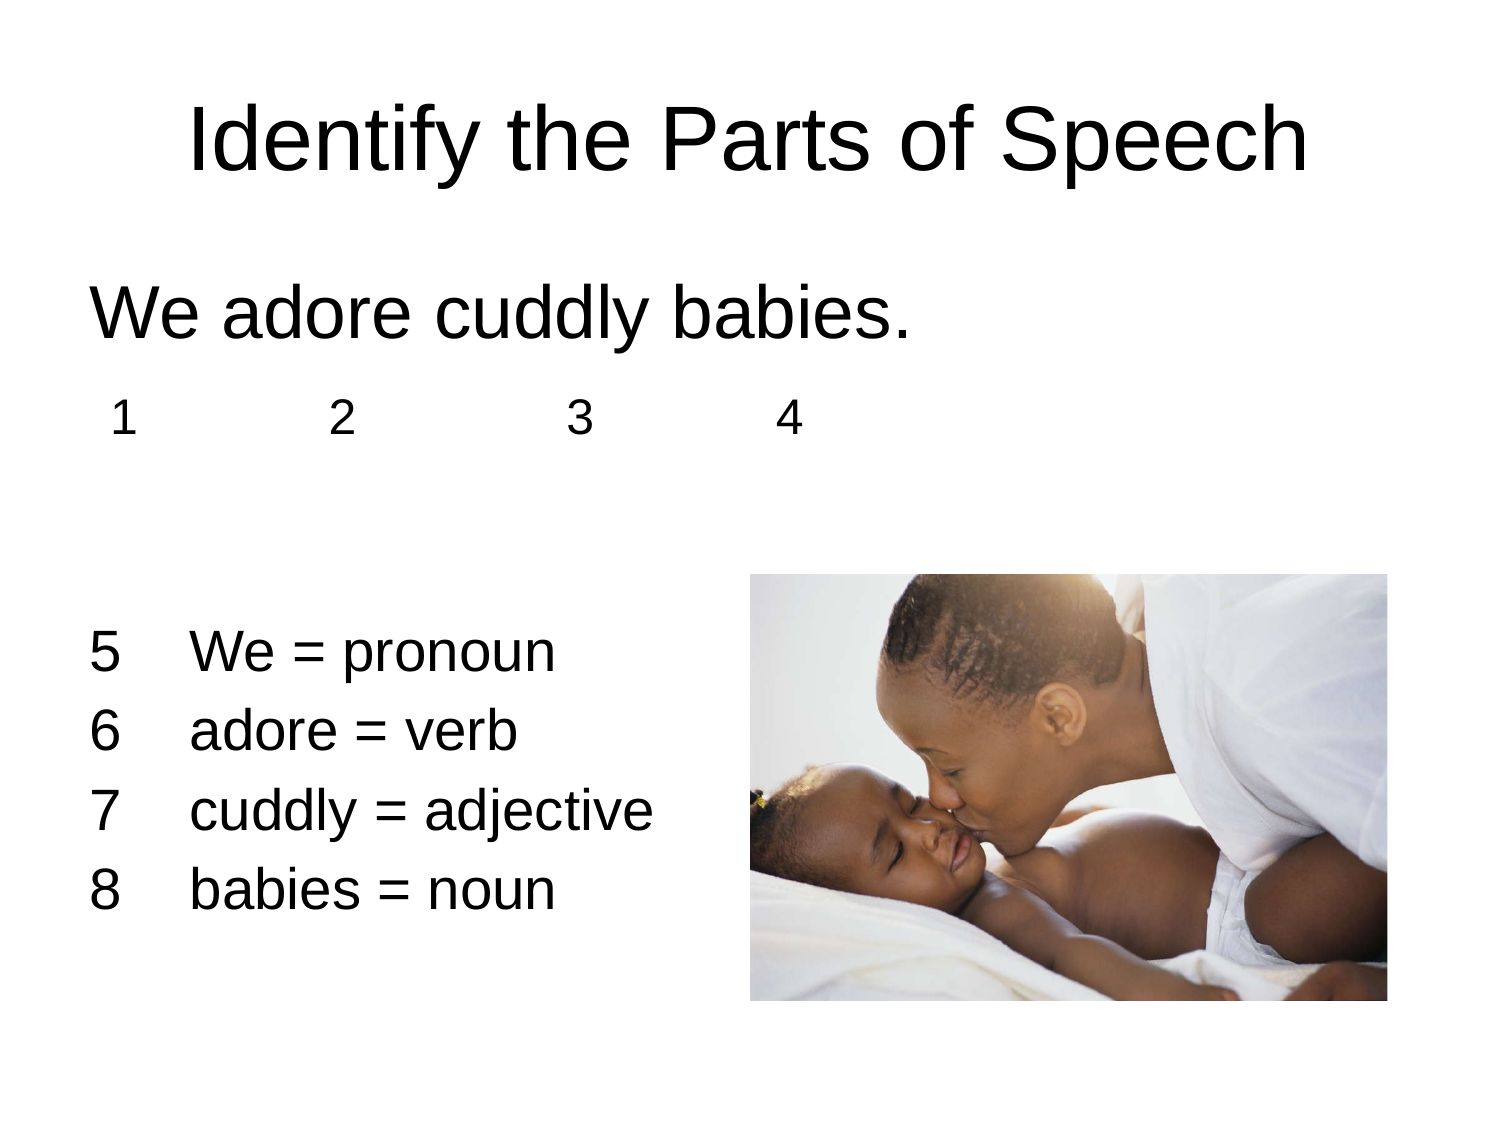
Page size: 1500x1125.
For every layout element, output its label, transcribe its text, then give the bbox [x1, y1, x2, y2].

text_box We adore cuddly babies. 1 2 3 4 We = pronoun adore = verb cuddly = adjective babies = noun [87, 213, 918, 922]
text_box [750, 574, 1388, 1001]
title Identify the Parts of Speech [184, 76, 1316, 267]
